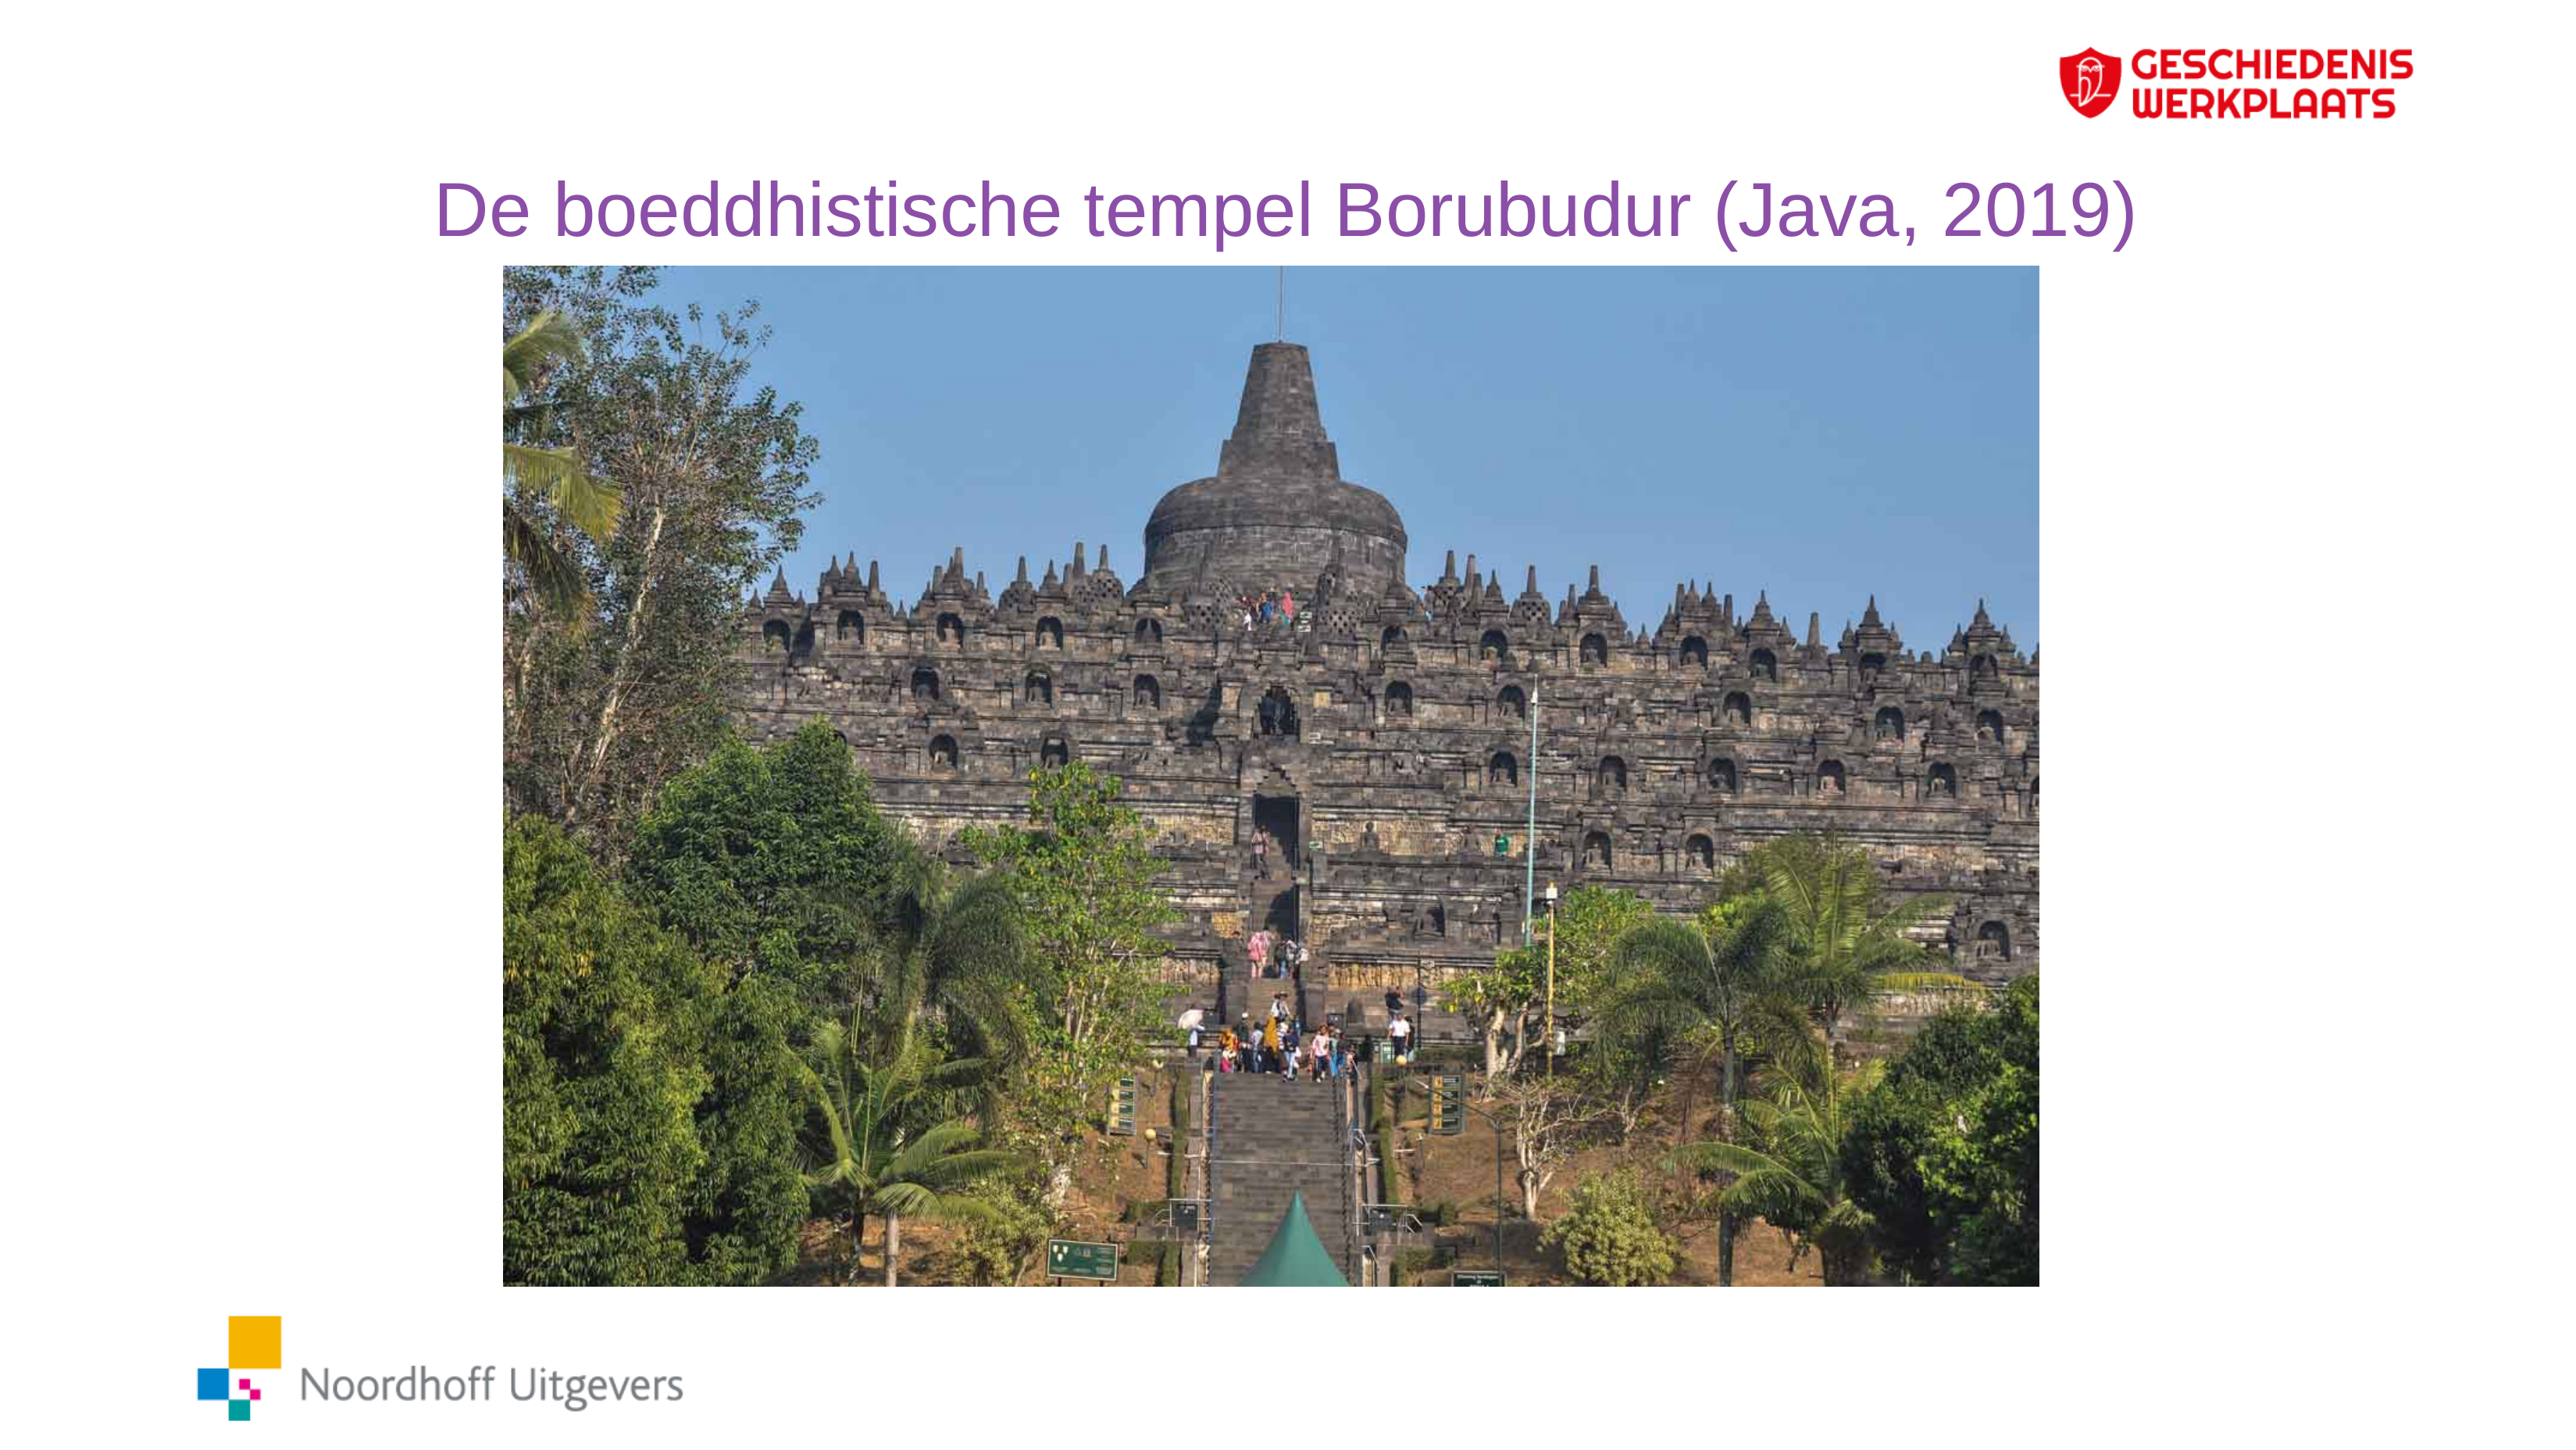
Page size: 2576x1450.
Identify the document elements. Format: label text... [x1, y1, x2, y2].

picture [1610, 0, 2576, 161]
picture [503, 266, 2039, 1287]
picture [159, 1288, 802, 1449]
title De boeddhistische tempel Borubudur (Java, 2019) [159, 159, 2416, 266]
